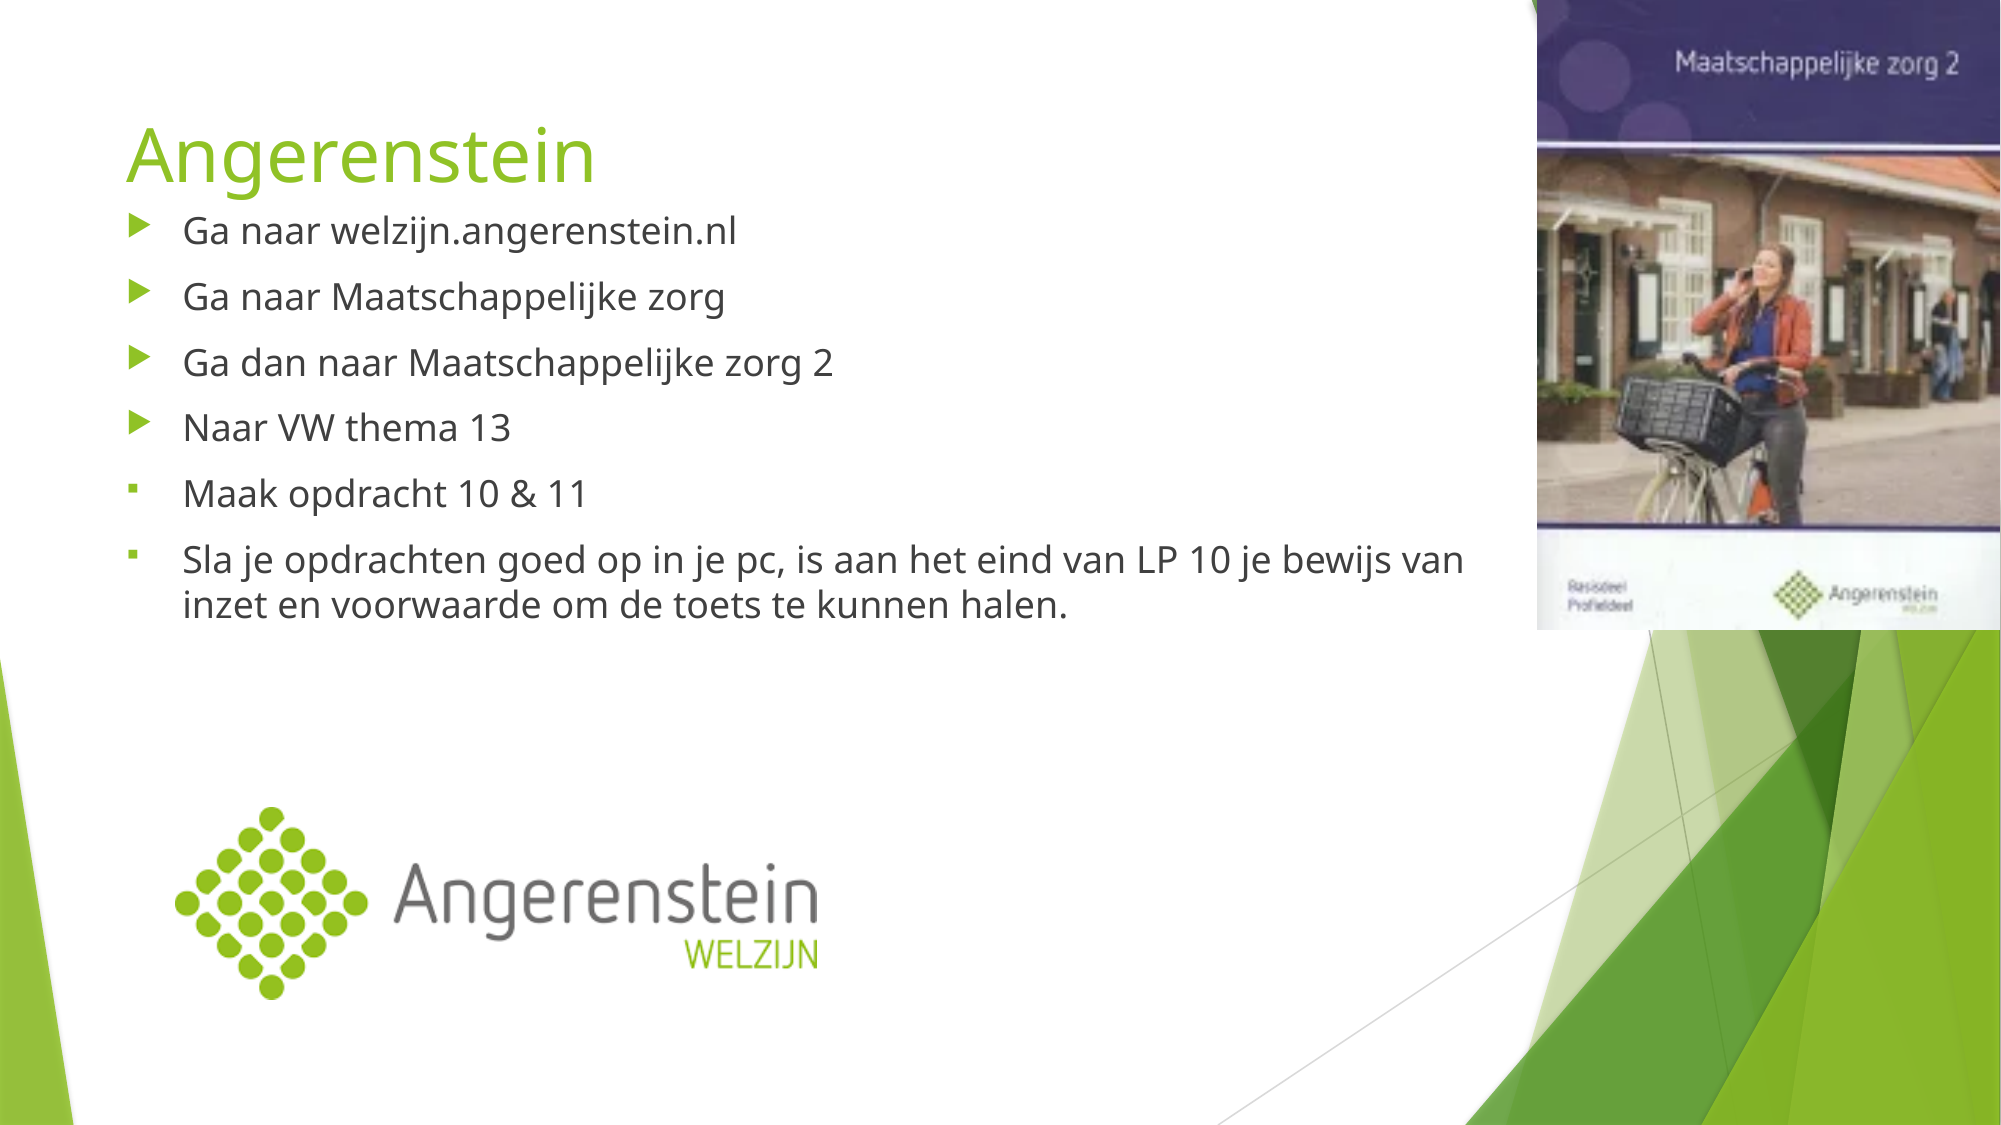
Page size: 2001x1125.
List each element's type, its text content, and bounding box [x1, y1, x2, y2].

picture [174, 806, 817, 1000]
picture [1536, 0, 2000, 631]
title Angerenstein [111, 99, 1522, 199]
list Ga naar welzijn.angerenstein.nl Ga naar Maatschappelijke zorg Ga dan naar Maatschappelijke zorg 2 Naar VW thema 13 Maak opdracht 10 & 11 Sla je opdrachten goed op in je pc, is aan het eind van LP 10 je bewijs van inzet en voorwaarde om de toets te kunnen halen. [111, 199, 1522, 836]
